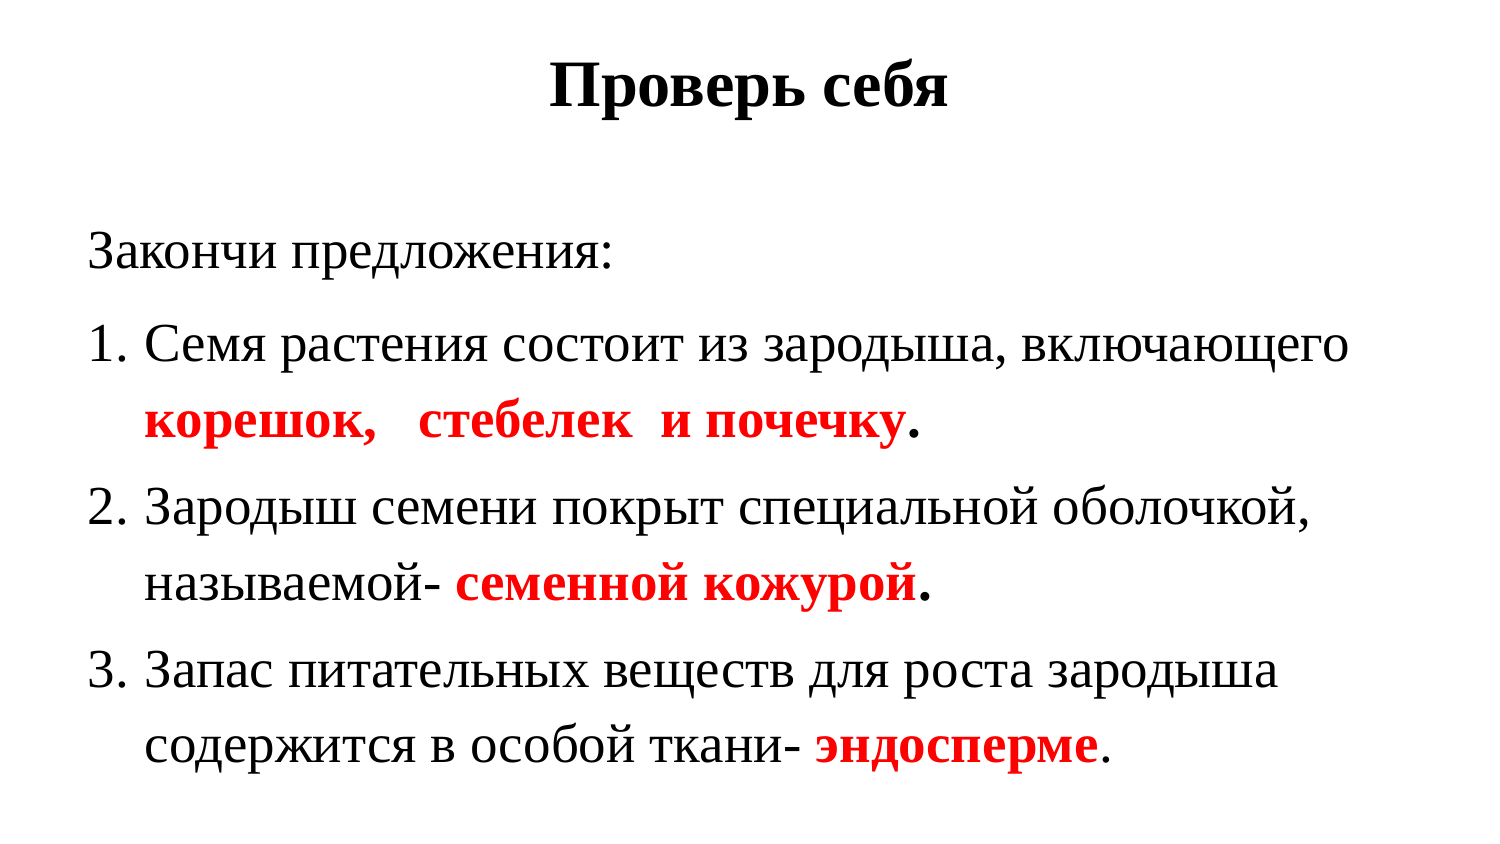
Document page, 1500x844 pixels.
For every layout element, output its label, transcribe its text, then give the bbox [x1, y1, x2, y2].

list Закончи предложения: Семя растения состоит из зародыша, включающего корешок, стебелек и почечку. Зародыш семени покрыт специальной оболочкой, называемой- семенной кожурой. Запас питательных веществ для роста зародыша содержится в особой ткани- эндосперме. [75, 196, 1425, 800]
title Проверь себя [75, 33, 1425, 127]
